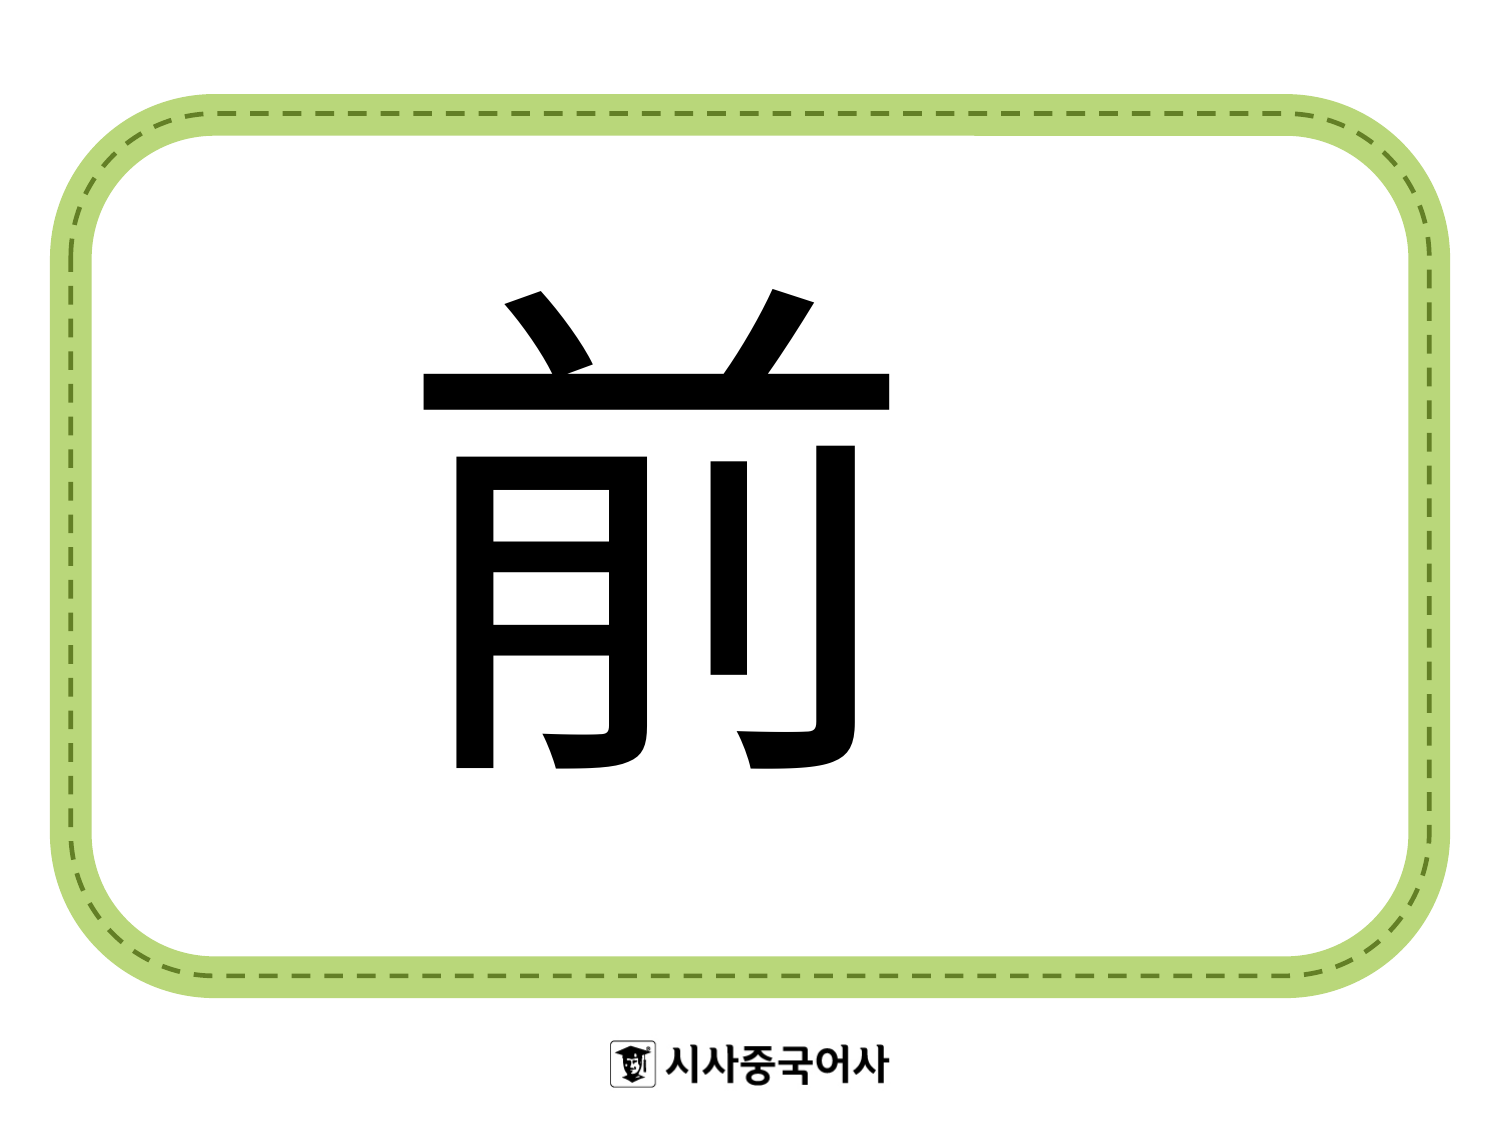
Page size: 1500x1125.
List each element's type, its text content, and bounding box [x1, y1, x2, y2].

picture [602, 1034, 898, 1094]
text_box 前 [145, 189, 1354, 853]
